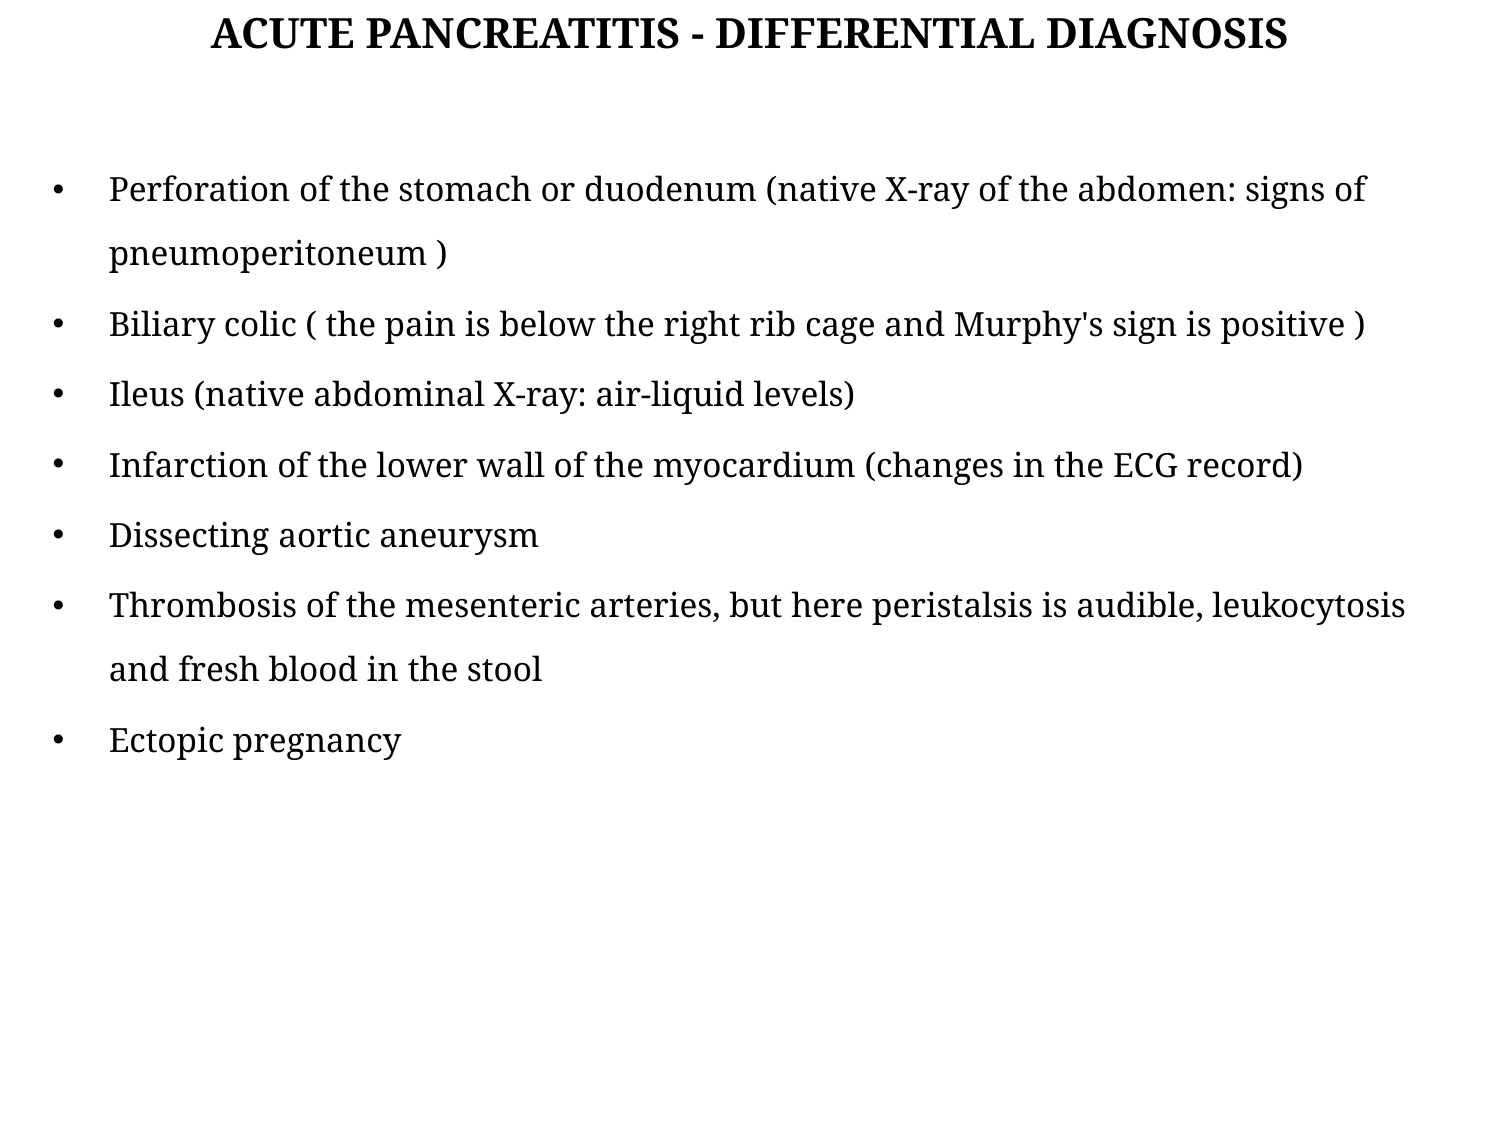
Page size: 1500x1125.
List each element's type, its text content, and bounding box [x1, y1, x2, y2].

text_box ACUTE PANCREATITIS - DIFFERENTIAL DIAGNOSIS [0, 0, 1500, 63]
list Perforation of the stomach or duodenum (native X-ray of the abdomen: signs of pneumoperitoneum ) Biliary colic ( the pain is below the right rib cage and Murphy's sign is positive ) Ileus (native abdominal X-ray: air-liquid levels) Infarction of the lower wall of the myocardium (changes in the ECG record) Dissecting aortic aneurysm Thrombosis of the mesenteric arteries, but here peristalsis is audible, leukocytosis and fresh blood in the stool Ectopic pregnancy [37, 137, 1463, 880]
